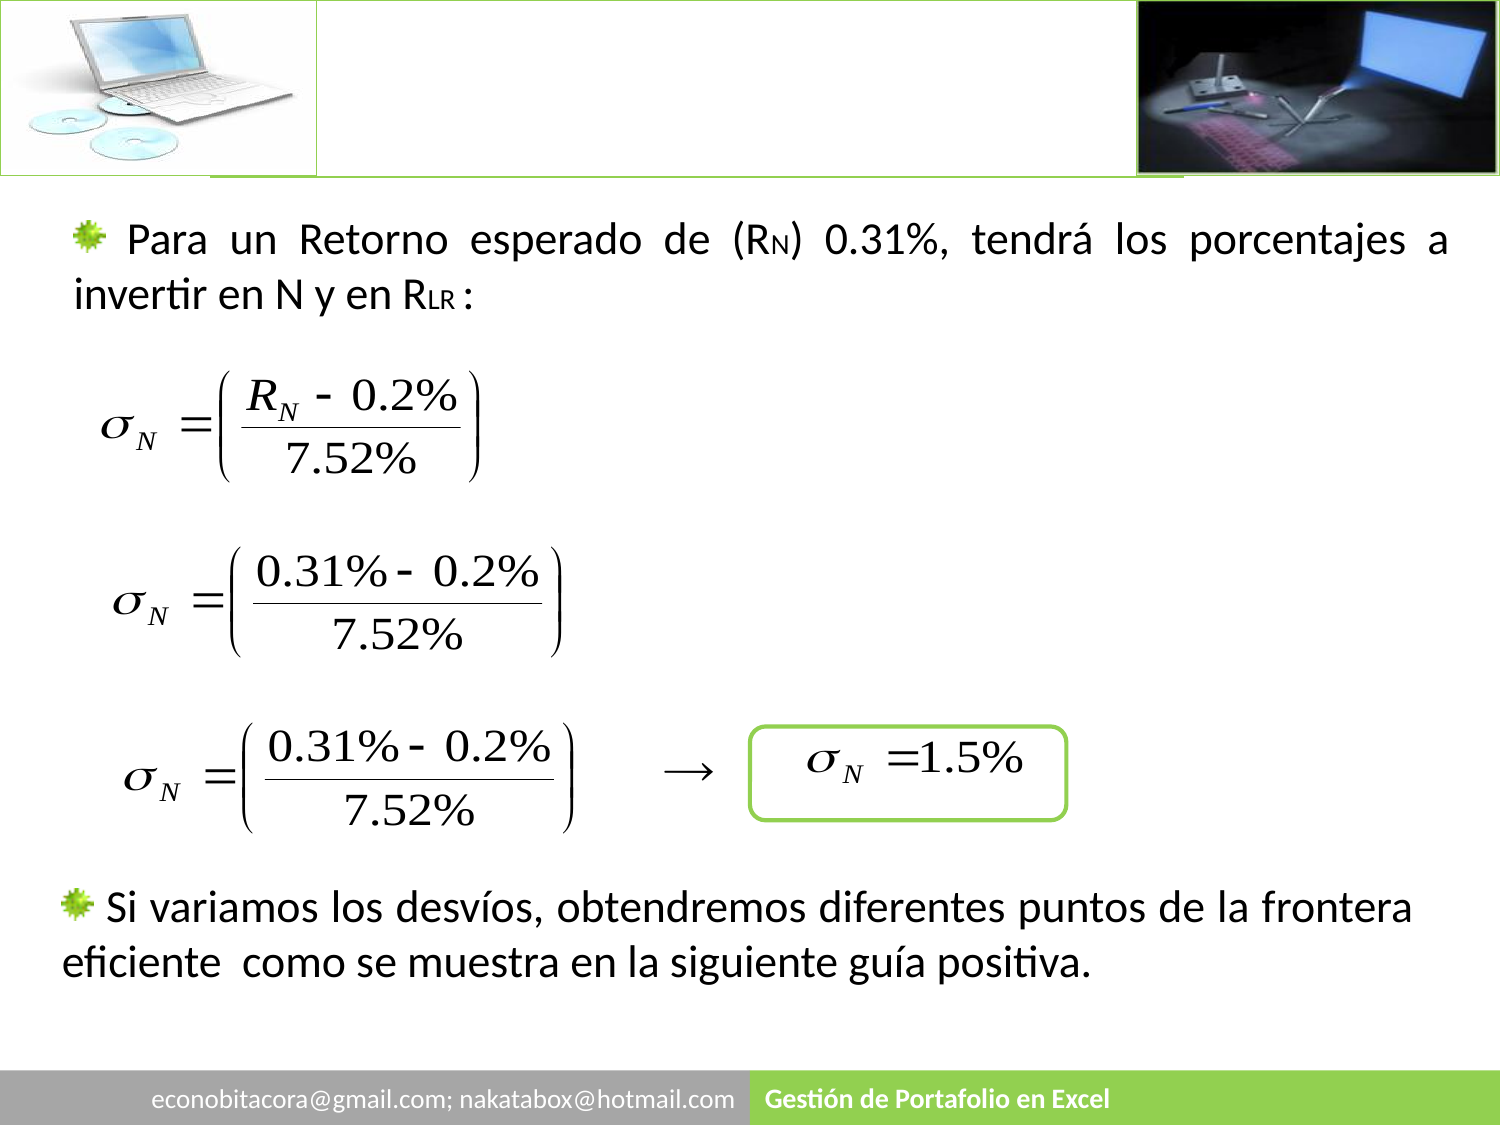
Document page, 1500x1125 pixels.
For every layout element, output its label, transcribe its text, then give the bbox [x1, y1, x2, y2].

picture [61, 888, 94, 921]
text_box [105, 537, 576, 669]
text_box [318, 0, 1134, 178]
picture [0, 0, 317, 177]
text_box [747, 724, 1069, 823]
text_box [655, 754, 737, 797]
text_box Para un Retorno esperado de (RN) 0.31%, tendrá los porcentajes a invertir en N y en RLR : [58, 199, 1465, 340]
picture [73, 220, 106, 253]
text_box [93, 361, 496, 493]
text_box Si variamos los desvíos, obtendremos diferentes puntos de la frontera eficiente como se muestra en la siguiente guía positiva. [46, 867, 1430, 997]
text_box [799, 726, 1032, 796]
text_box Gestión de Portafolio en Excel [749, 1070, 1500, 1125]
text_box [116, 713, 588, 844]
text_box econobitacora@gmail.com; nakatabox@hotmail.com [0, 1070, 749, 1125]
picture [1136, 0, 1500, 177]
